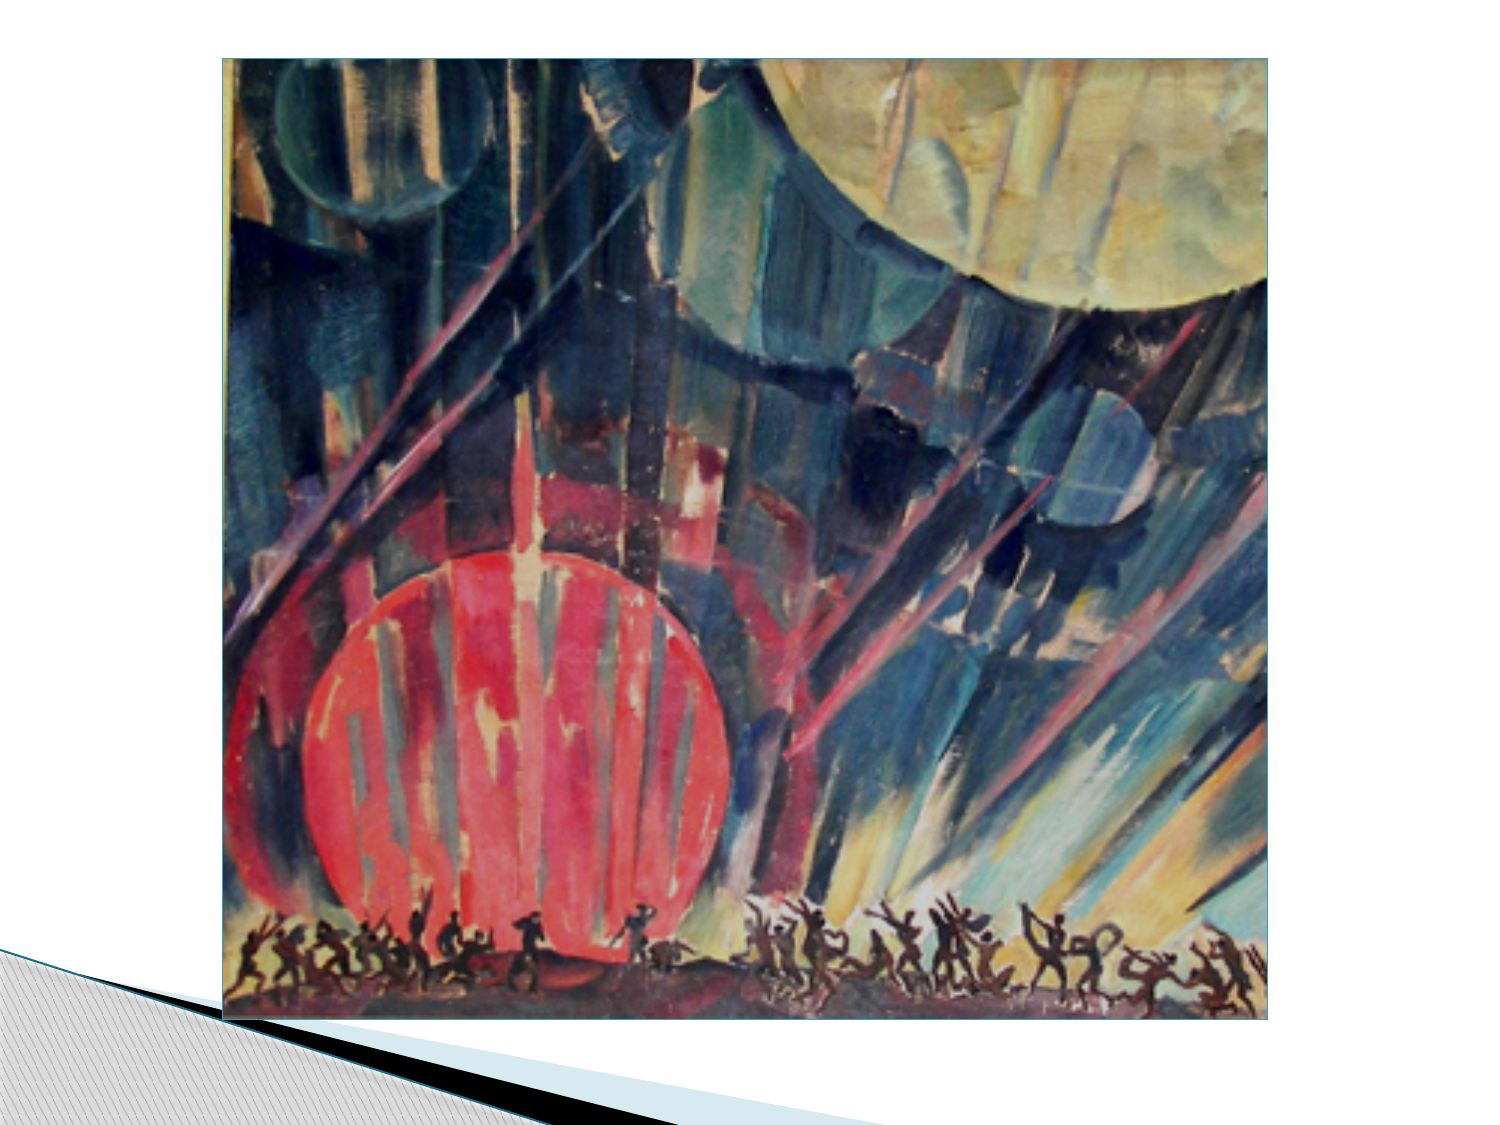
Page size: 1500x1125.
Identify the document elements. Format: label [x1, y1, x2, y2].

list [222, 58, 1268, 1020]
